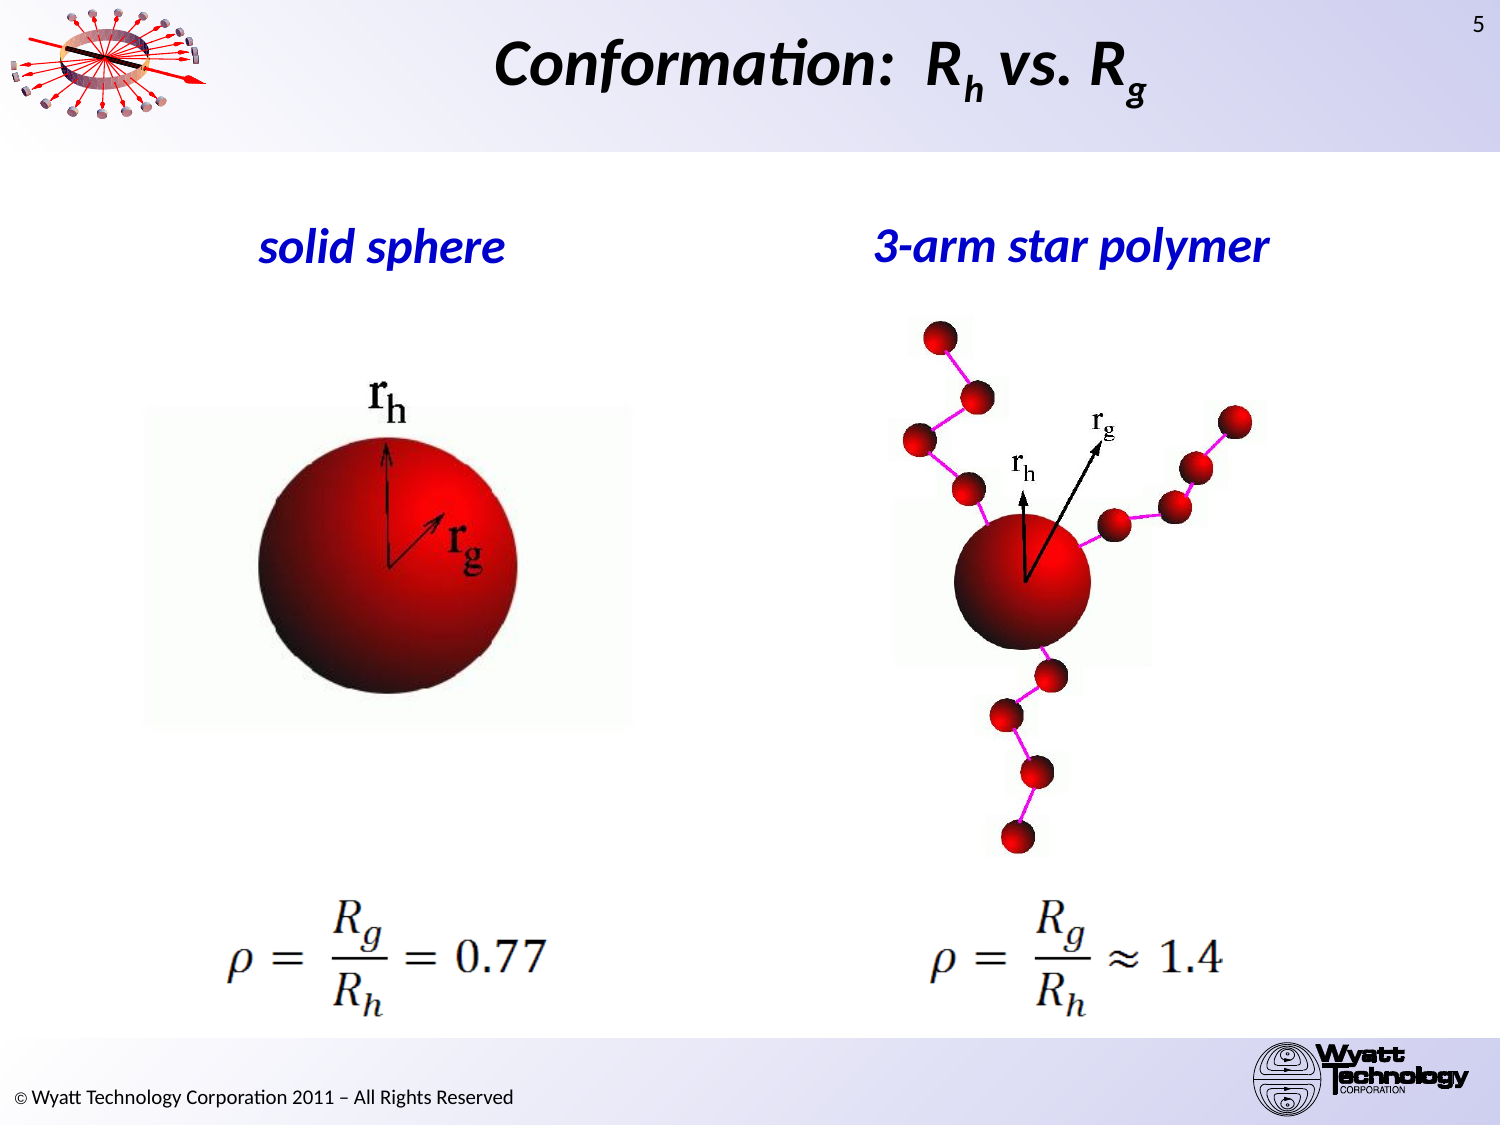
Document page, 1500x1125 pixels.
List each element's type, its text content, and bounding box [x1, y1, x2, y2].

title Conformation: Rh vs. Rg [217, 75, 1424, 112]
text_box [131, 206, 645, 1028]
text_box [812, 205, 1341, 1028]
text_box [0, 1, 1500, 75]
